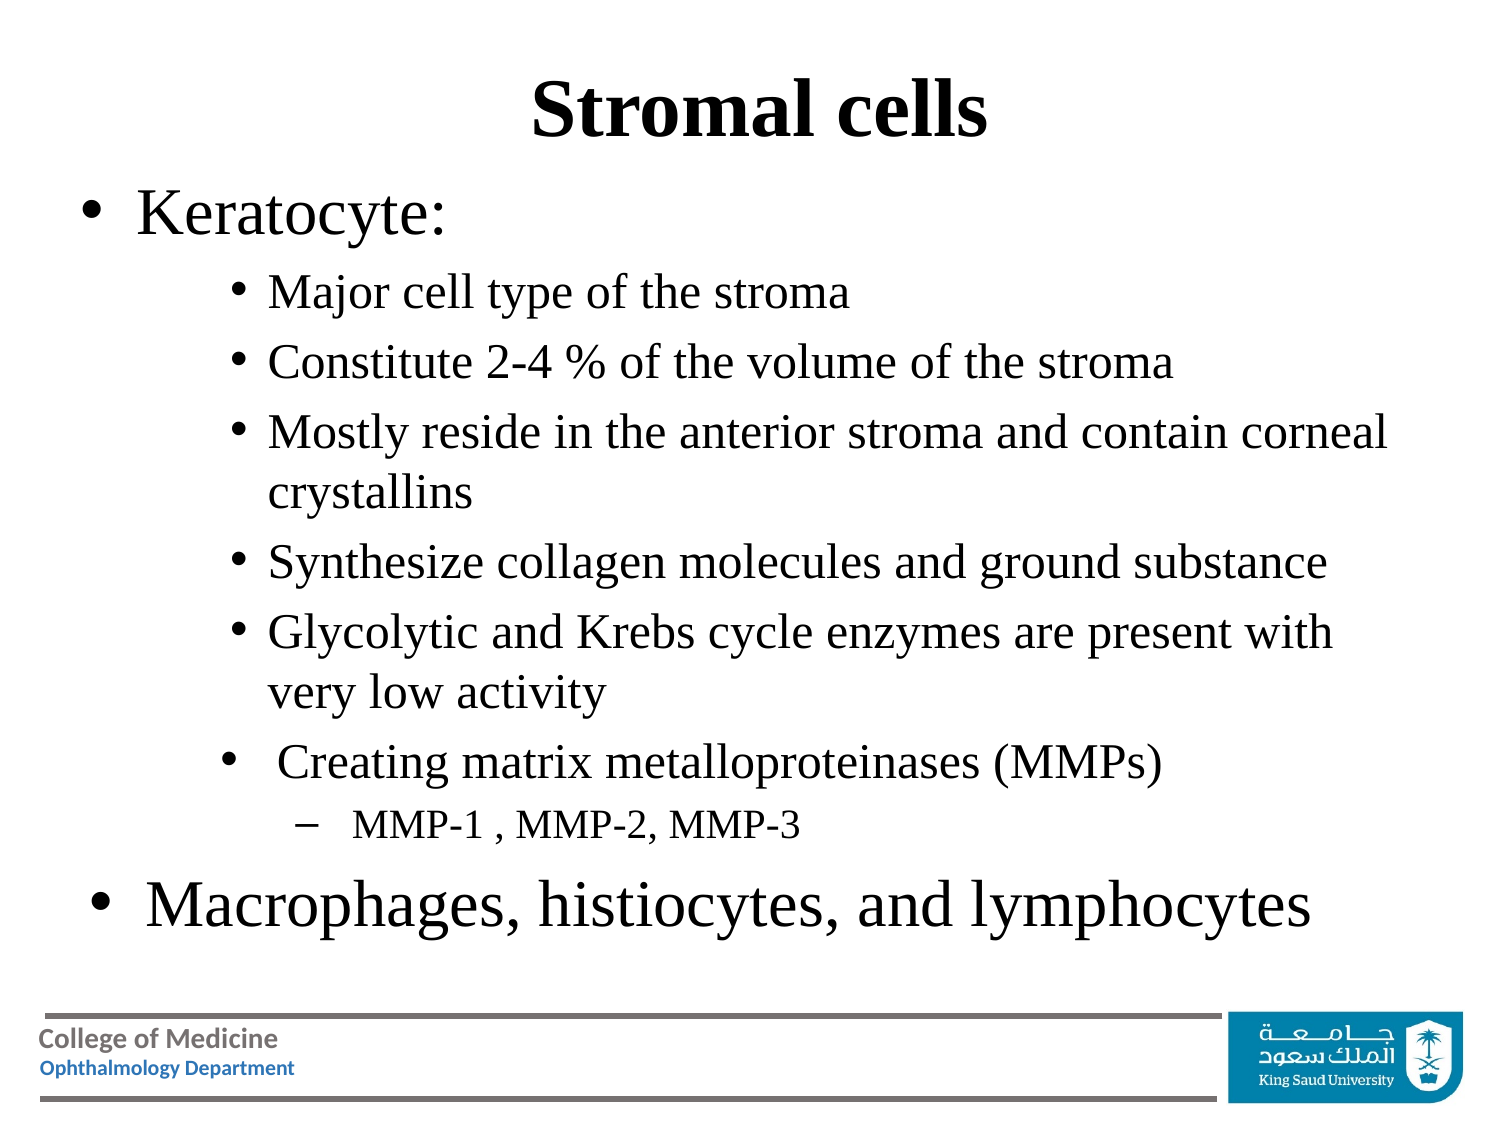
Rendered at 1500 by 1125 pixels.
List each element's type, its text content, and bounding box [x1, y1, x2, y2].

list Keratocyte: Major cell type of the stroma Constitute 2-4 % of the volume of the stroma Mostly reside in the anterior stroma and contain corneal crystallins Synthesize collagen molecules and ground substance Glycolytic and Krebs cycle enzymes are present with very low activity Creating matrix metalloproteinases (MMPs) MMP-1 , MMP-2, MMP-3 Macrophages, histiocytes, and lymphocytes [64, 160, 1436, 1000]
picture [1226, 1009, 1465, 1106]
title Stromal cells [85, 45, 1436, 160]
